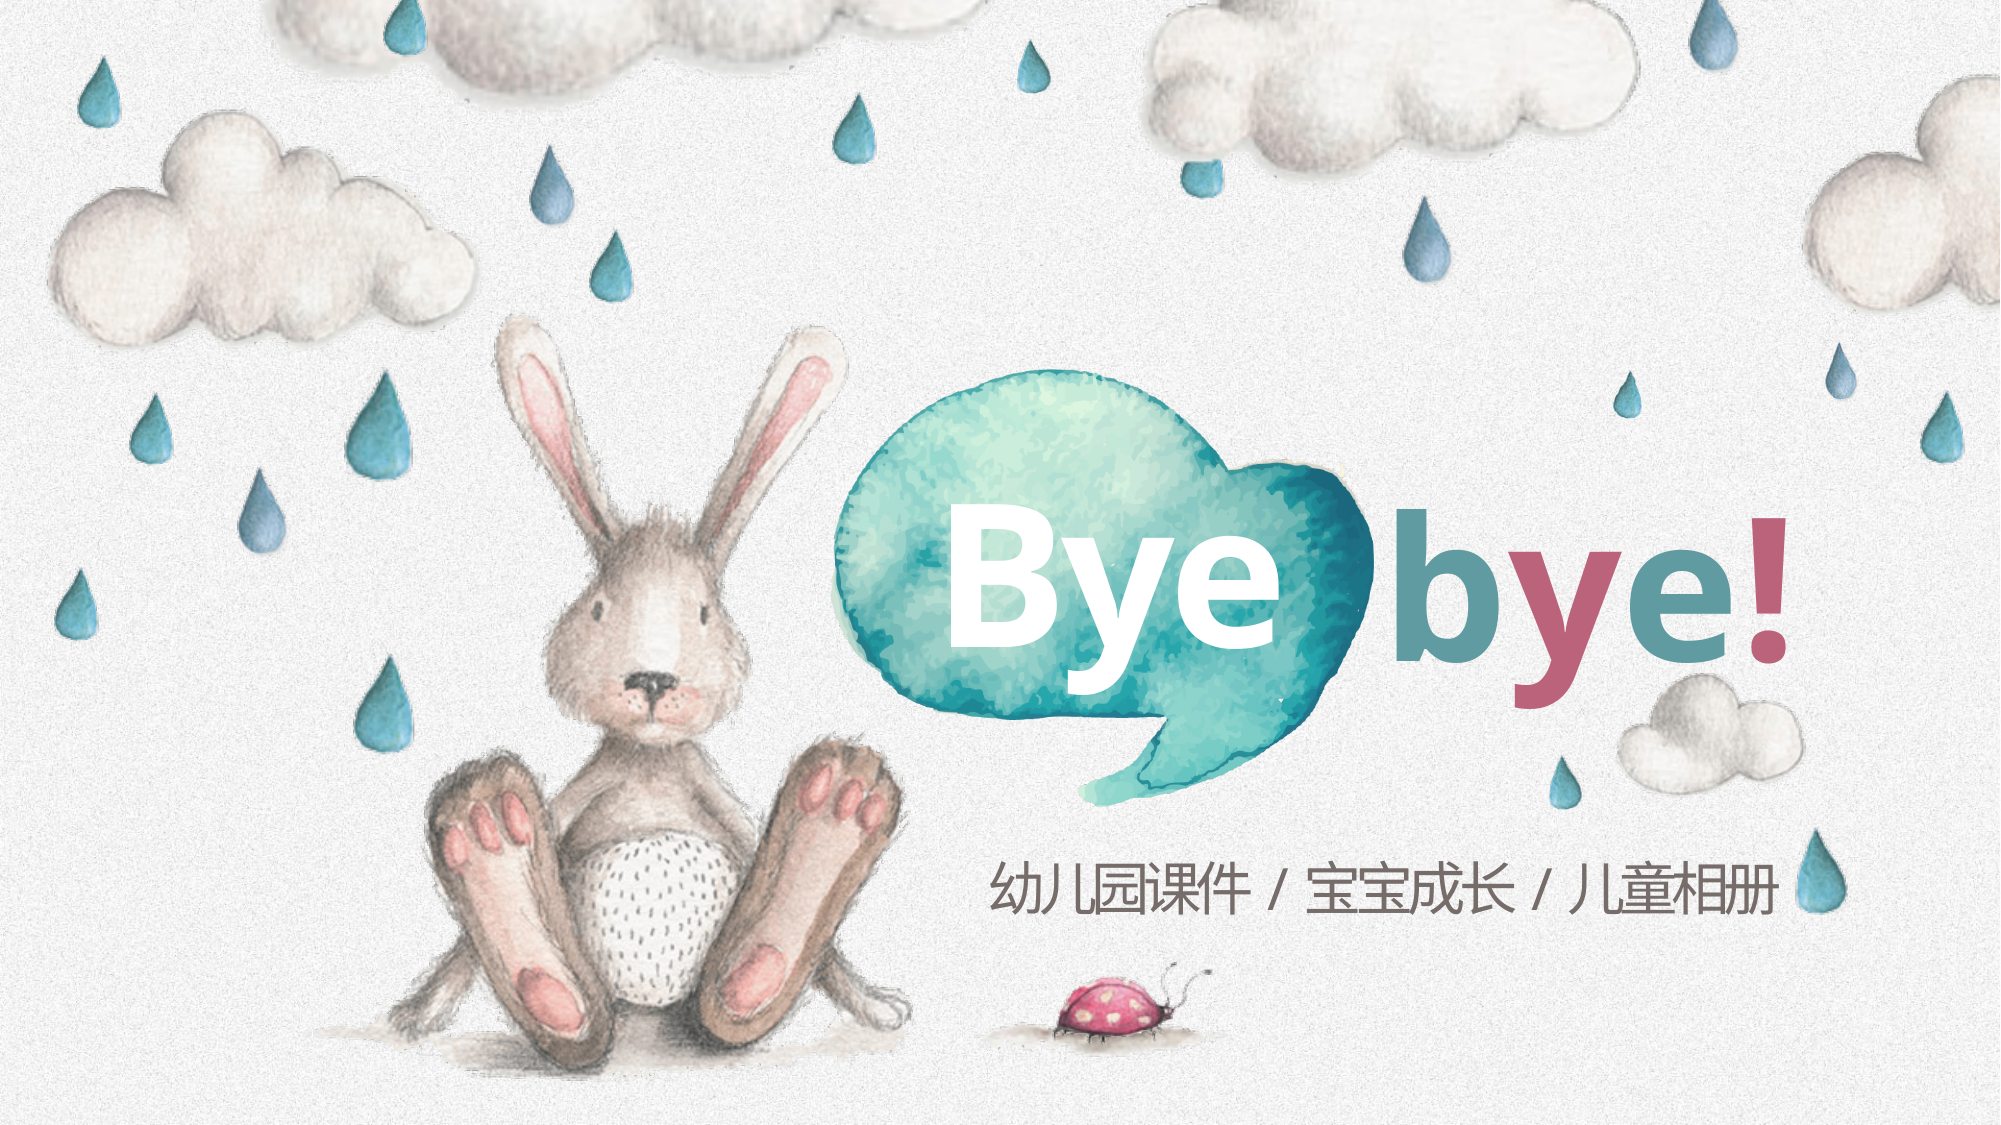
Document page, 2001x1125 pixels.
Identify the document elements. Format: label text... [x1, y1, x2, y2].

text_box bye! [1378, 454, 1801, 710]
text_box 幼儿园课件/宝宝成长/儿童相册 [972, 844, 1797, 930]
picture [0, 0, 2001, 1125]
